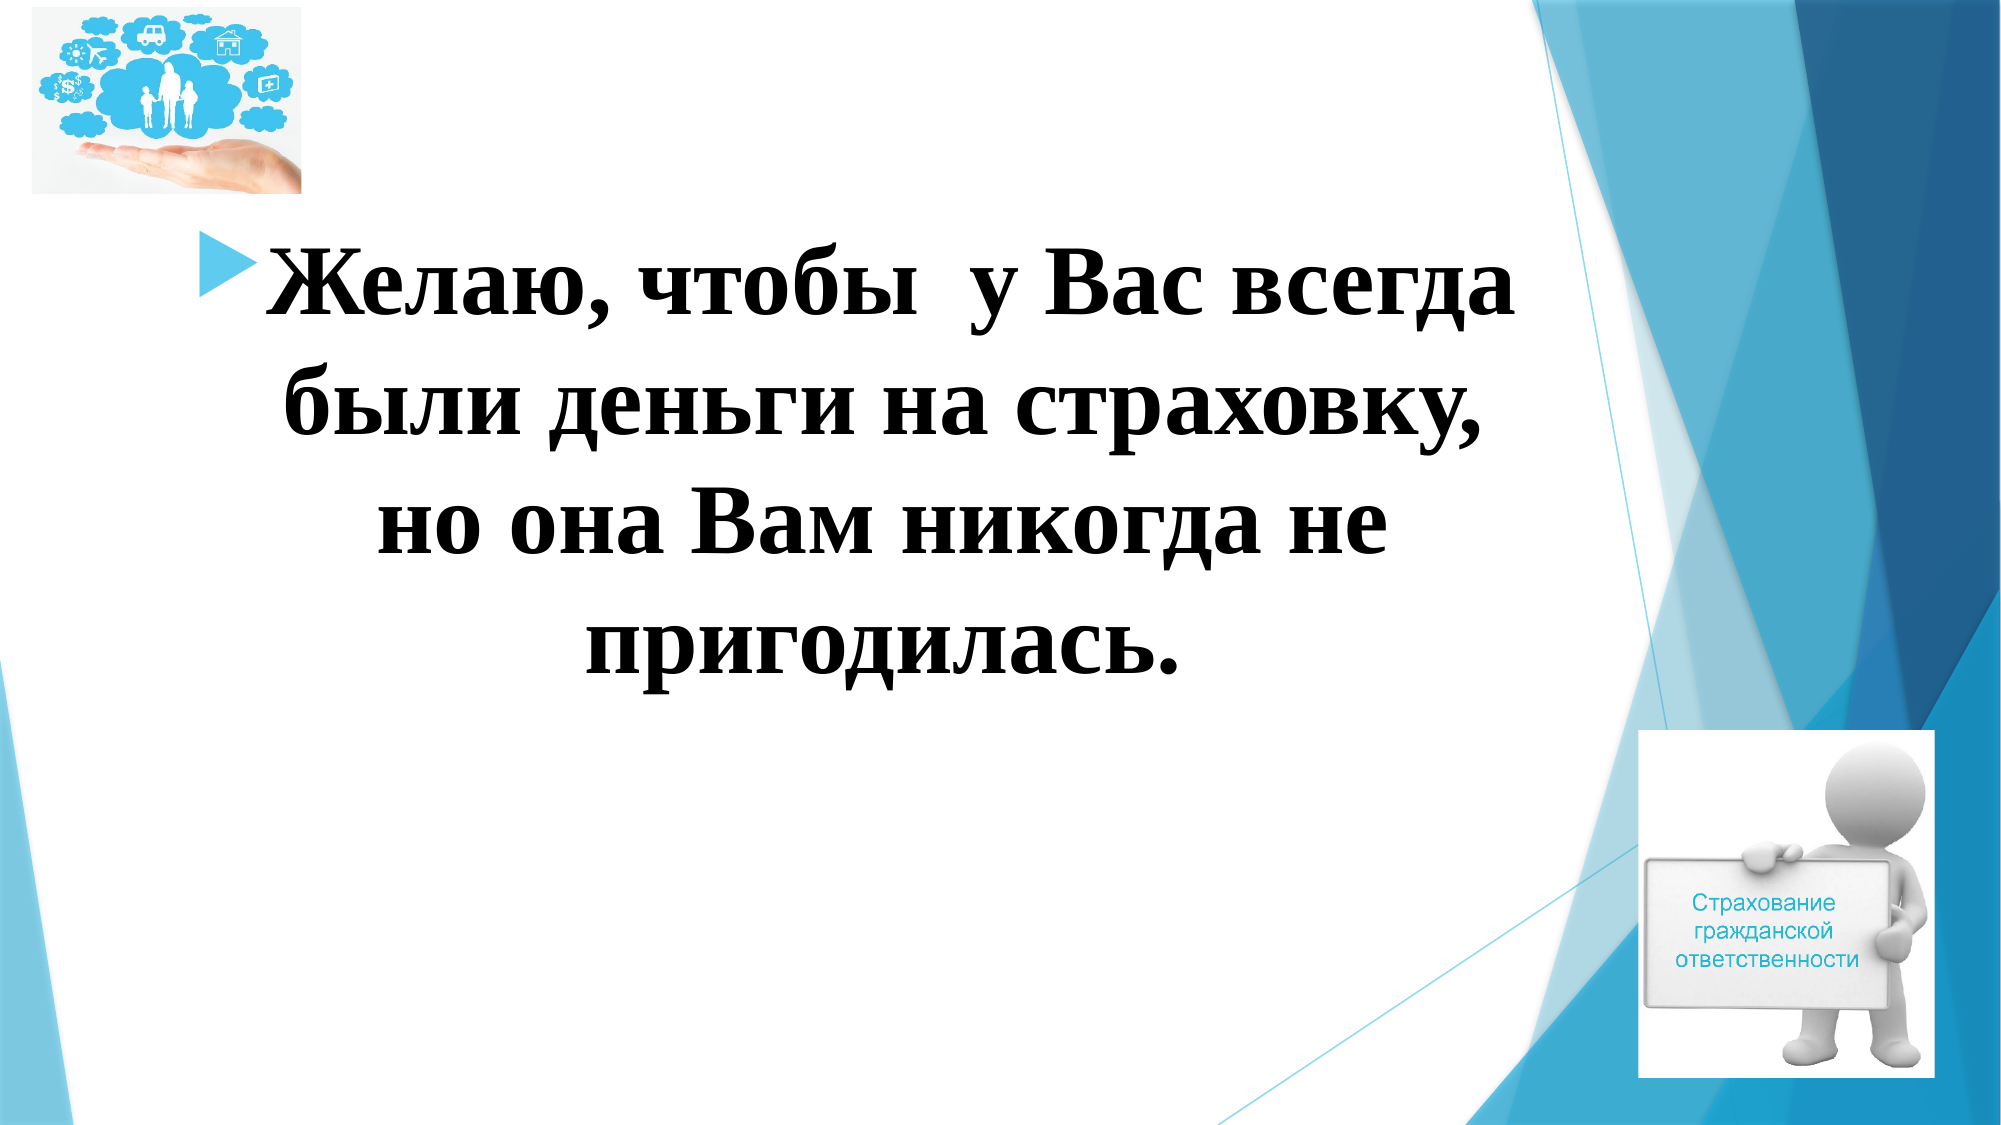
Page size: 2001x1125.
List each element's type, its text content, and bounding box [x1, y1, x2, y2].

list Желаю, чтобы у Вас всегда были деньги на страховку, но она Вам никогда не пригодилась. [149, 206, 1560, 844]
picture [31, 6, 302, 194]
picture [1637, 729, 1936, 1078]
